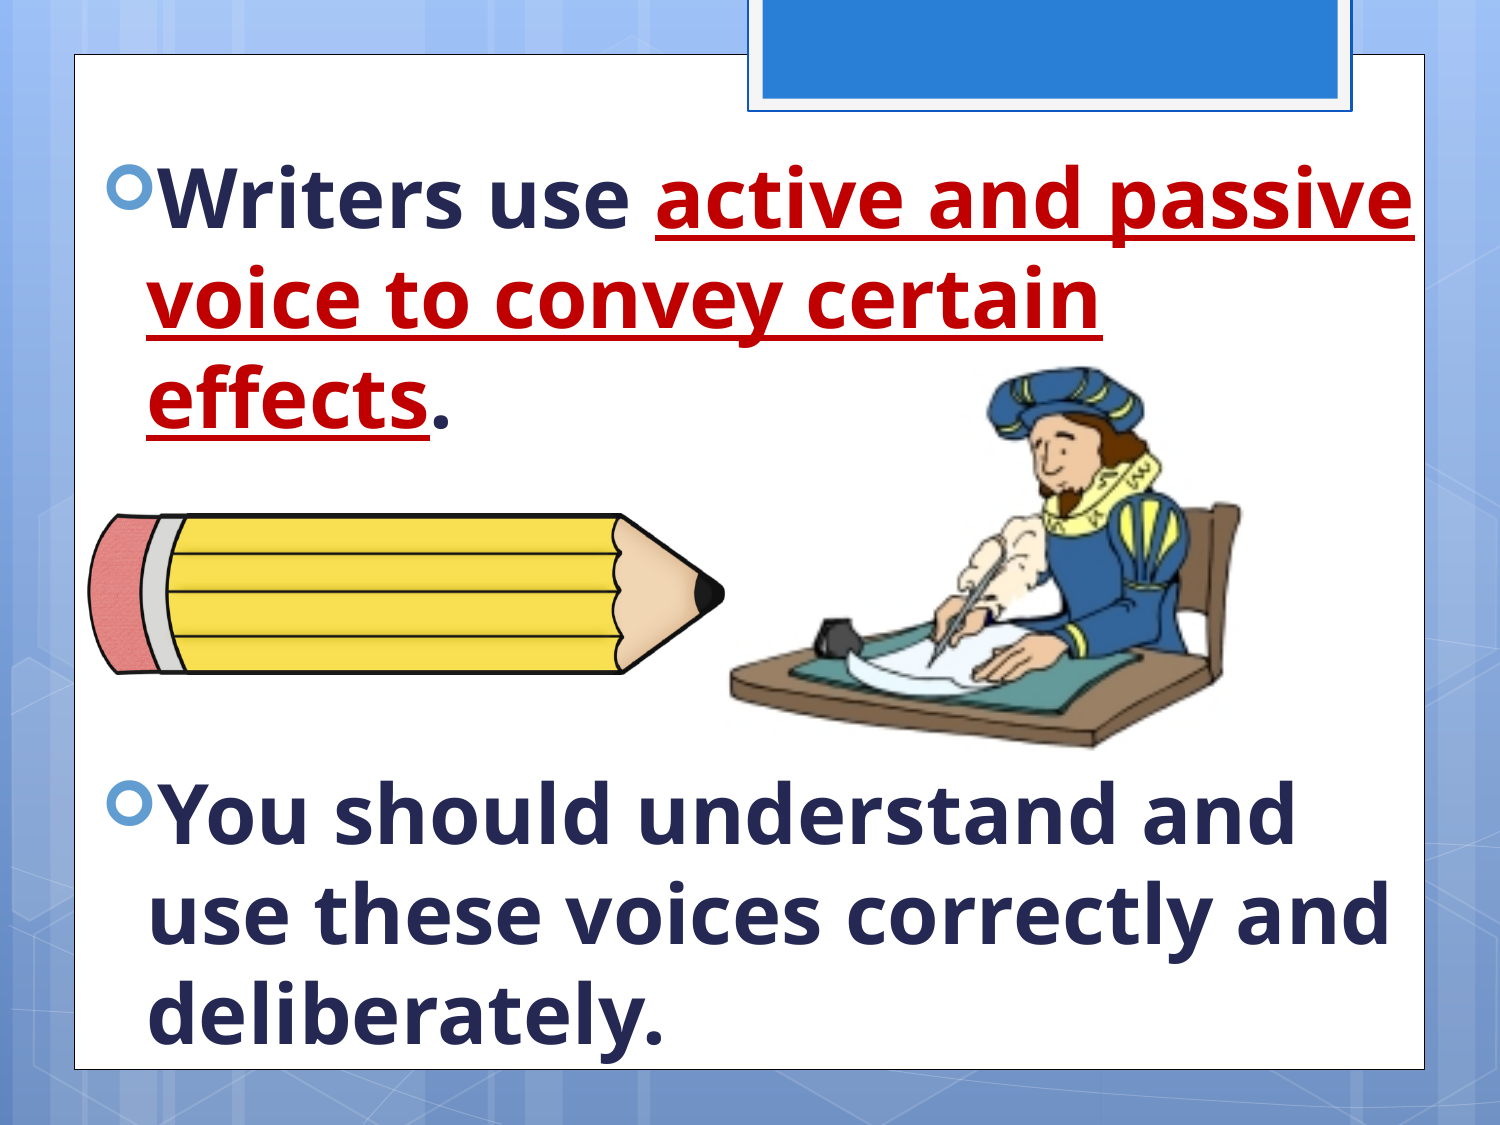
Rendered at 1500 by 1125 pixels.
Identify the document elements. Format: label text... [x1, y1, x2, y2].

picture [87, 362, 1251, 754]
list Writers use active and passive voice to convey certain effects. You should understand and use these voices correctly and deliberately. [75, 137, 1438, 957]
